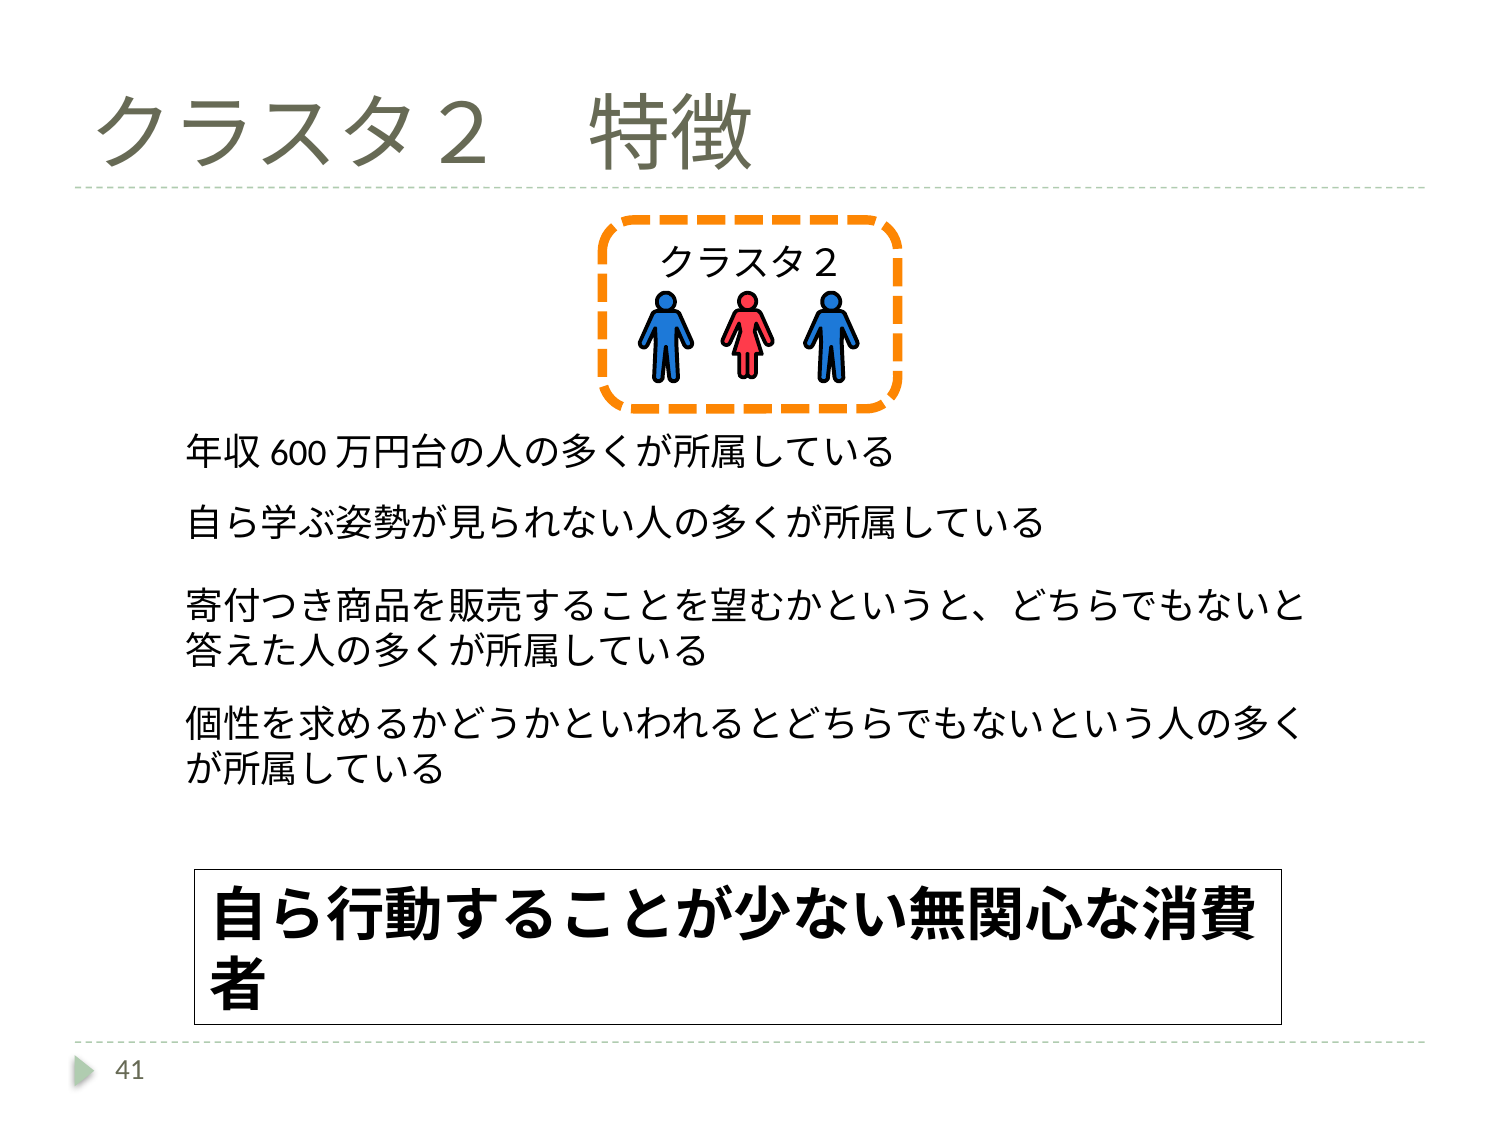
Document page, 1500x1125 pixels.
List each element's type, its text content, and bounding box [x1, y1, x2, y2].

text_box 自ら学ぶ姿勢が見られない人の多くが所属している [171, 491, 1329, 552]
slide_number 41 [100, 1042, 426, 1103]
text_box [602, 219, 898, 410]
text_box 寄付つき商品を販売することを望むかというと、どちらでもないと答えた人の多くが所属している [171, 574, 1329, 679]
text_box 自ら行動することが少ない無関心な消費者 [194, 869, 1282, 1025]
text_box 年収600万円台の人の多くが所属している [171, 420, 1329, 481]
text_box 個性を求めるかどうかといわれるとどちらでもないという人の多くが所属している [171, 692, 1329, 798]
title クラスタ２ 特徴 [75, 24, 1425, 188]
